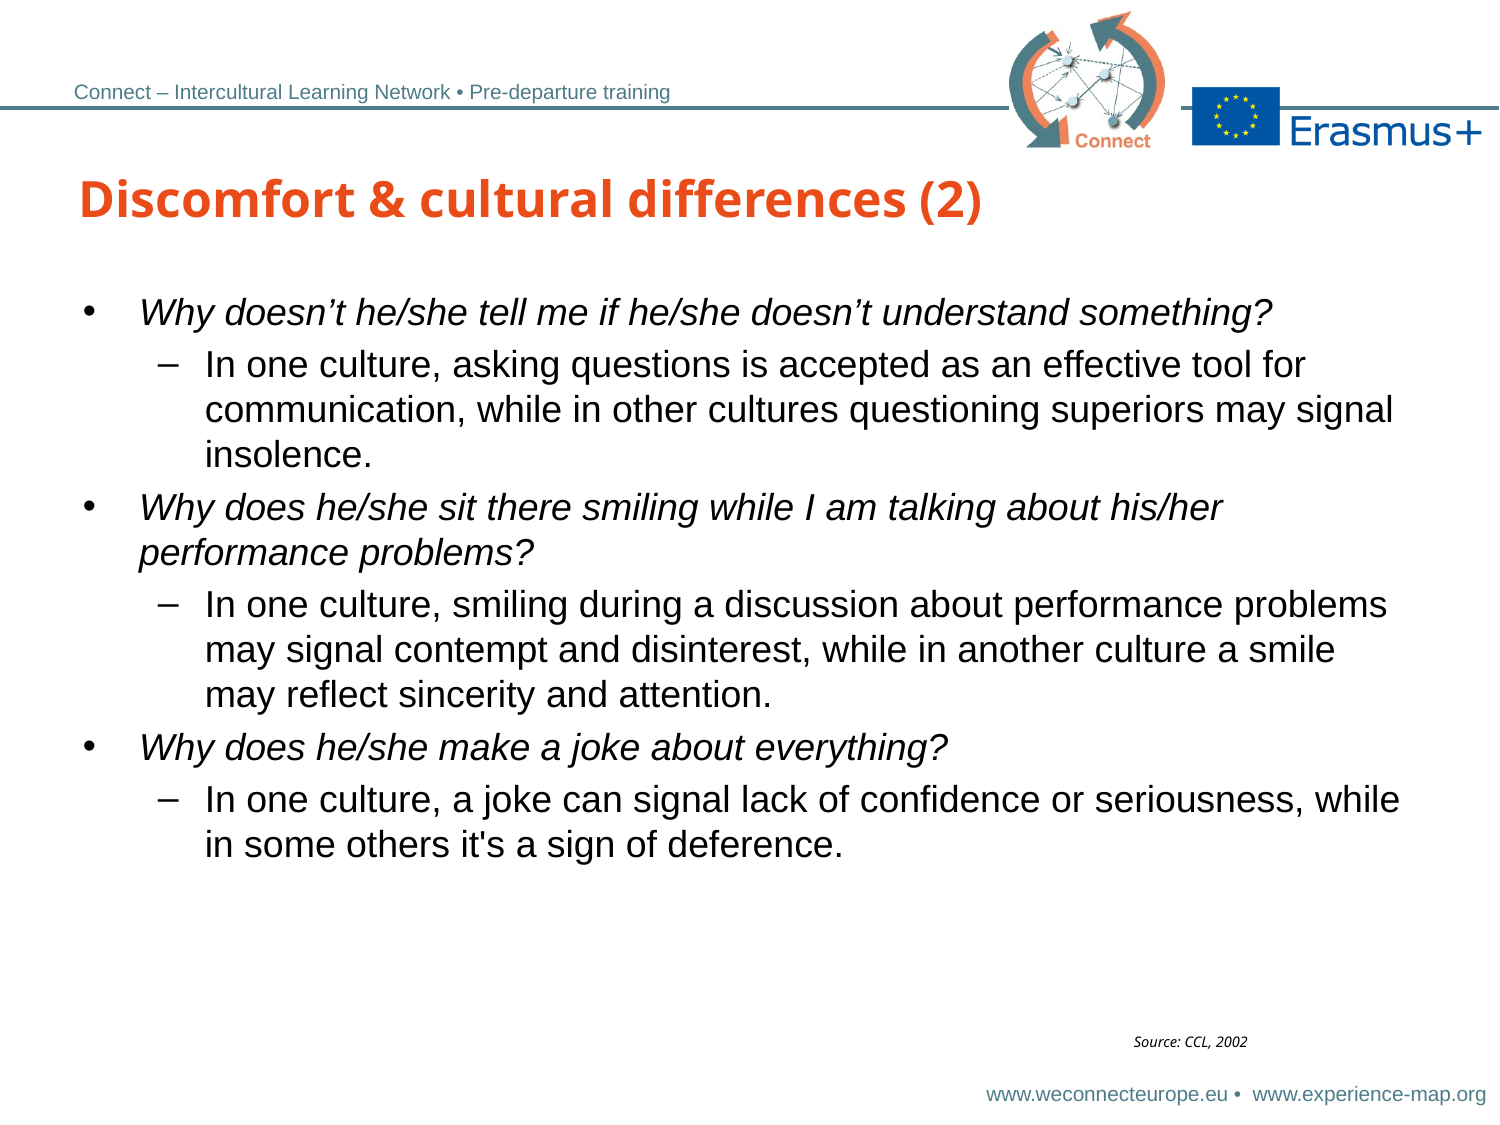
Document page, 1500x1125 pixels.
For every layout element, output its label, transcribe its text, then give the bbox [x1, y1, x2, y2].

list Why doesn’t he/she tell me if he/she doesn’t understand something? In one culture, asking questions is accepted as an effective tool for communication, while in other cultures questioning superiors may signal insolence. Why does he/she sit there smiling while I am talking about his/her performance problems? In one culture, smiling during a discussion about performance problems may signal contempt and disinterest, while in another culture a smile may reflect sincerity and attention. Why does he/she make a joke about everything? In one culture, a joke can signal lack of confidence or seriousness, while in some others it's a sign of deference. [69, 281, 1416, 1043]
text_box Source: CCL, 2002 [1118, 1025, 1264, 1059]
title Discomfort & cultural differences (2) [64, 160, 1212, 305]
picture [1009, 11, 1498, 162]
